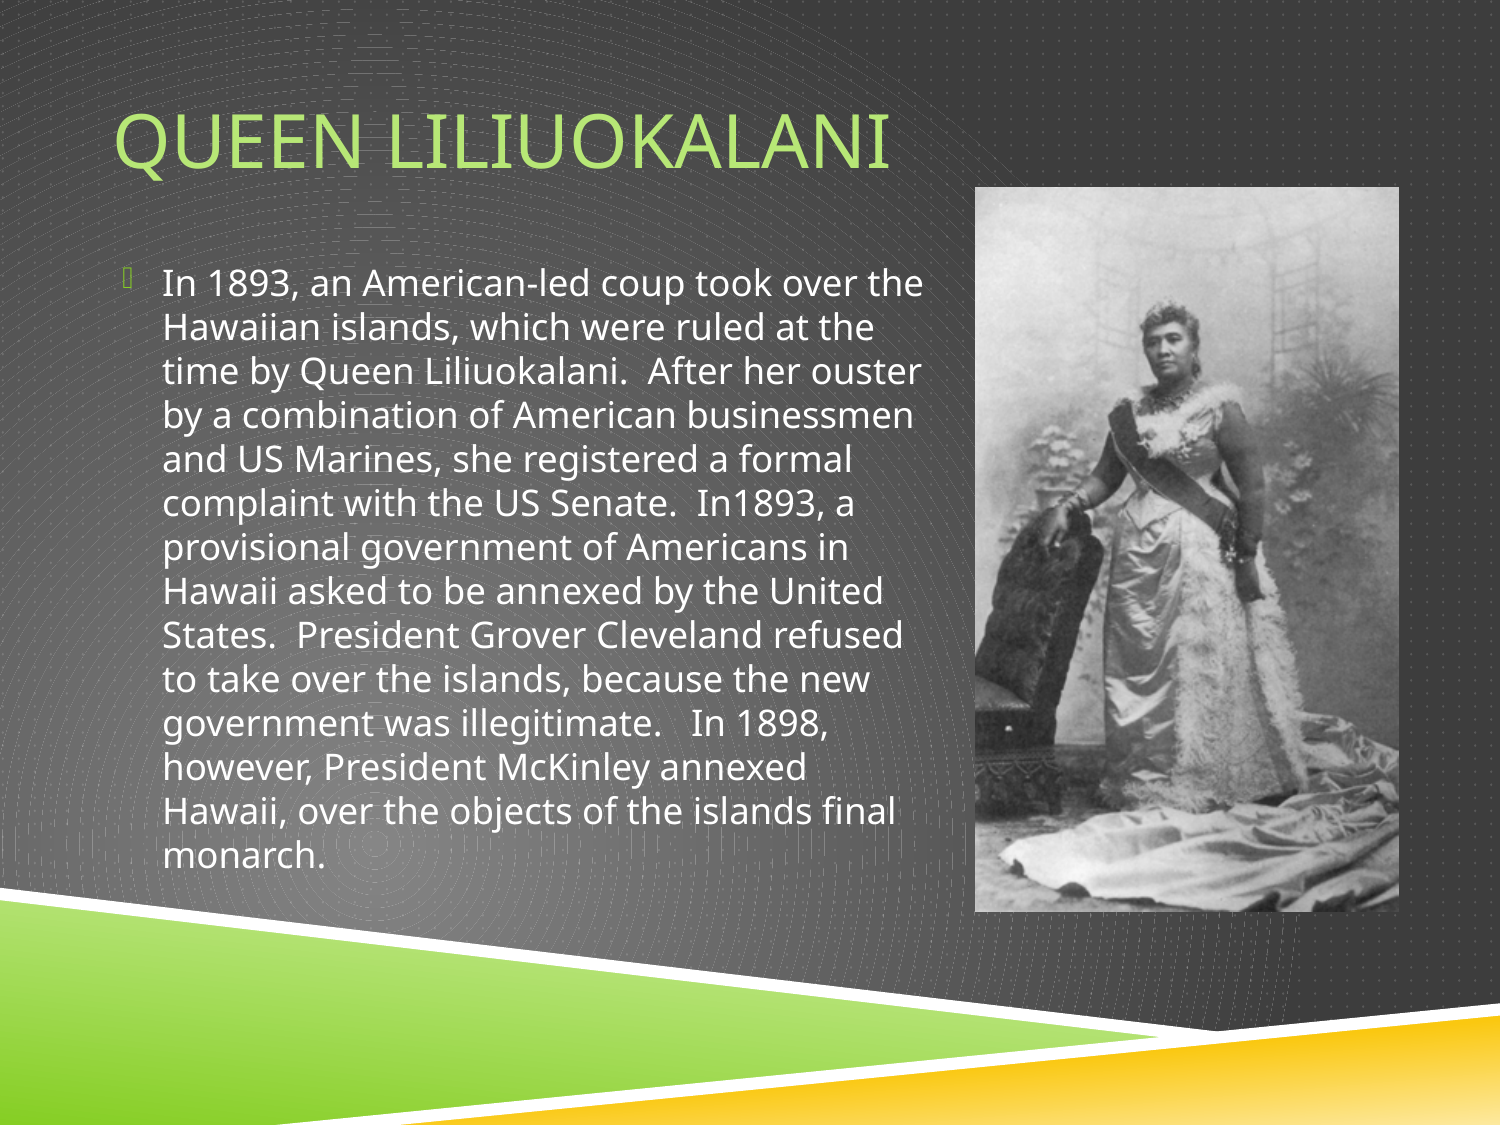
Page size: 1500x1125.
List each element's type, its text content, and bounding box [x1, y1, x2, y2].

list In 1893, an American-led coup took over the Hawaiian islands, which were ruled at the time by Queen Liliuokalani. After her ouster by a combination of American businessmen and US Marines, she registered a formal complaint with the US Senate. In1893, a provisional government of Americans in Hawaii asked to be annexed by the United States. President Grover Cleveland refused to take over the islands, because the new government was illegitimate. In 1898, however, President McKinley annexed Hawaii, over the objects of the islands final monarch. [112, 251, 938, 888]
title Queen Liliuokalani [112, 45, 1388, 233]
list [974, 187, 1399, 912]
